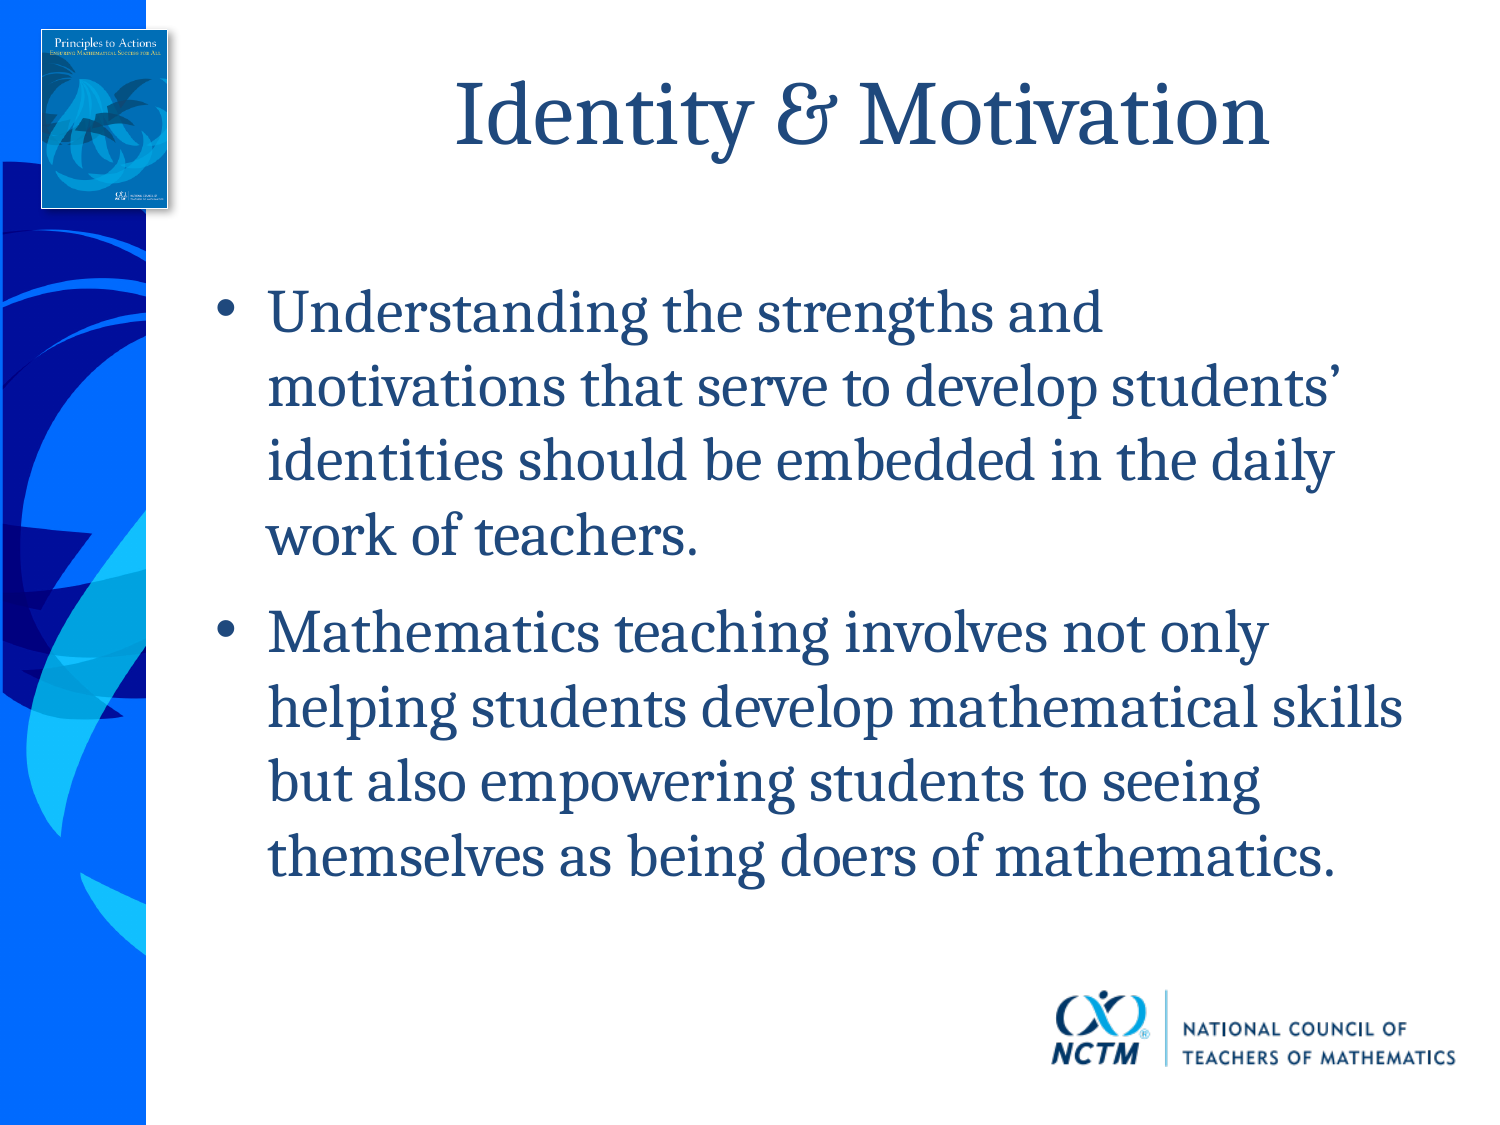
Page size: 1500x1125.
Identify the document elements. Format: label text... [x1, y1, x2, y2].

list Understanding the strengths and motivations that serve to develop students’ identities should be embedded in the daily work of teachers. Mathematics teaching involves not only helping students develop mathematical skills but also empowering students to seeing themselves as being doers of mathematics. [200, 262, 1425, 963]
title Identity & Motivation [200, 45, 1425, 233]
picture [42, 30, 167, 208]
picture [0, 0, 146, 1125]
